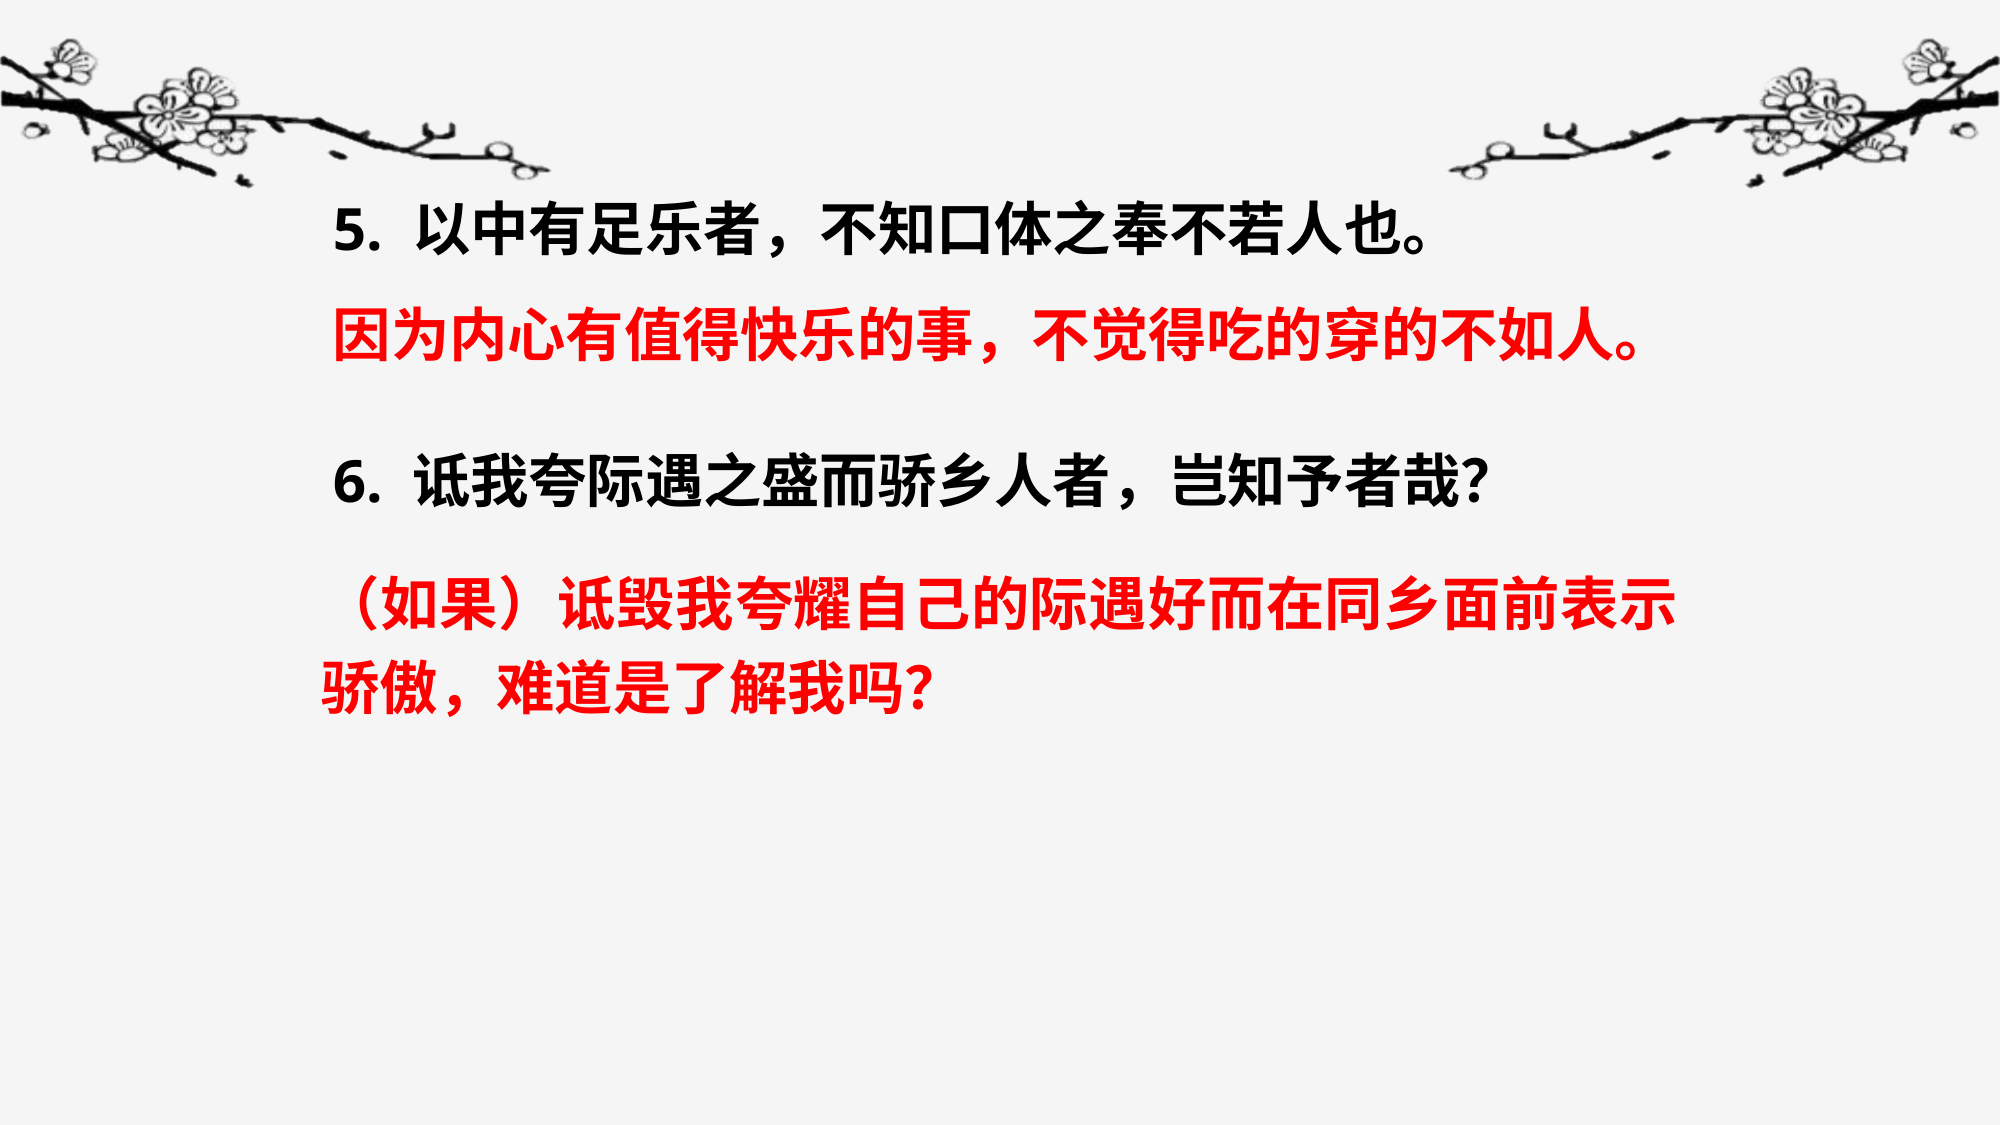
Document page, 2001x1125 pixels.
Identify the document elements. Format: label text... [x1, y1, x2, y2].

text_box 因为内心有值得快乐的事，不觉得吃的穿的不如人。 [318, 276, 1704, 376]
text_box 5. 以中有足乐者，不知口体之奉不若人也。 6. 诋我夸际遇之盛而骄乡人者，岂知予者哉？ [318, 376, 1704, 522]
text_box 5. 以中有足乐者，不知口体之奉不若人也。 6. 诋我夸际遇之盛而骄乡人者，岂知予者哉？ [318, 170, 1704, 276]
picture [0, 0, 673, 310]
text_box （如果）诋毁我夸耀自己的际遇好而在同乡面前表示骄傲，难道是了解我吗？ [307, 545, 1693, 729]
picture [1327, 0, 2000, 310]
